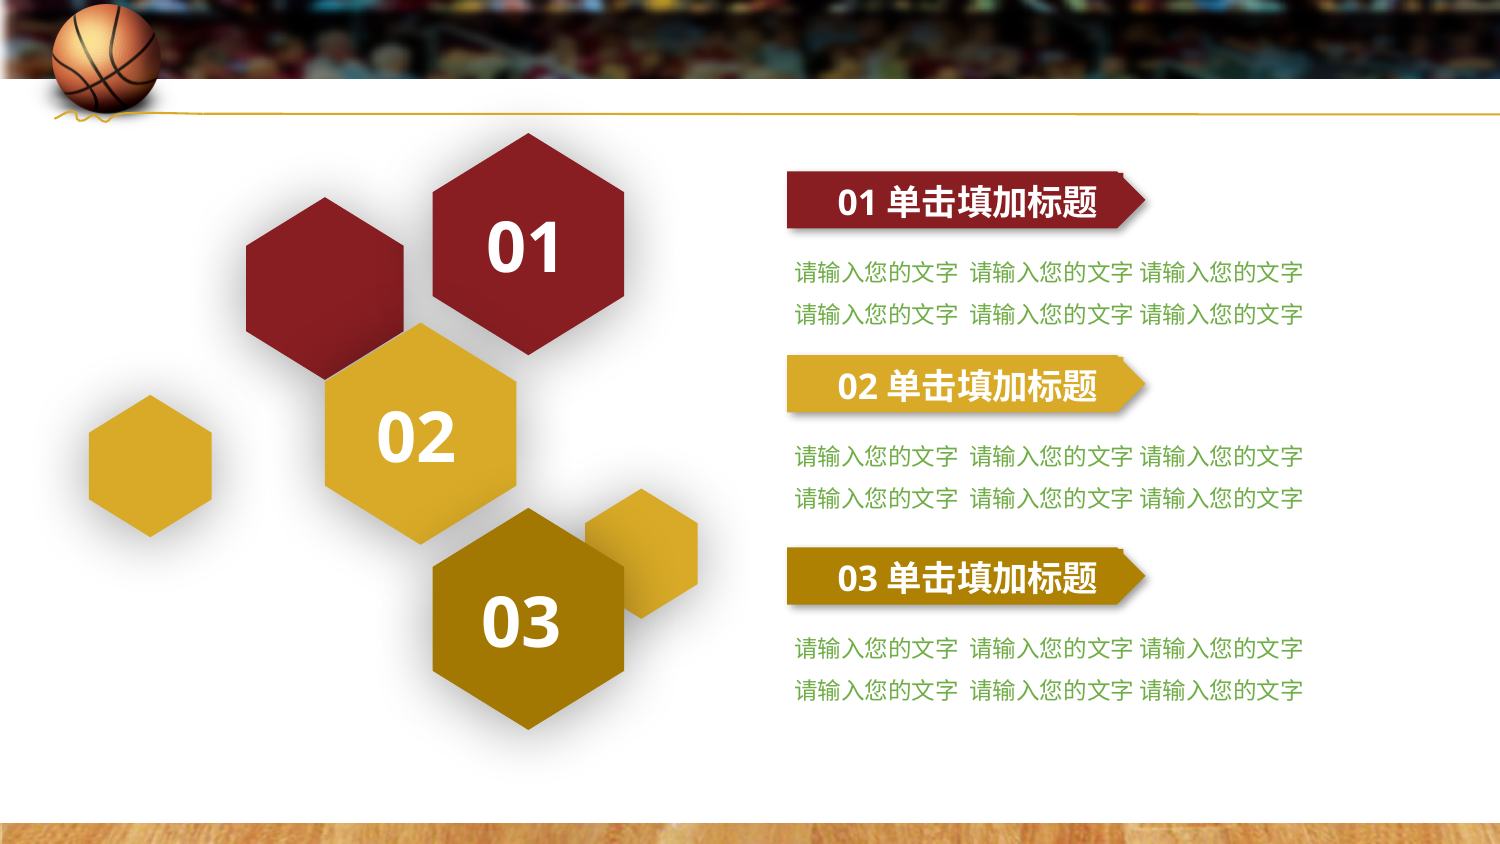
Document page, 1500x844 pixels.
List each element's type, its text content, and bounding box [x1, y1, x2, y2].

text_box 请输入您的文字 请输入您的文字 请输入您的文字 请输入您的文字 请输入您的文字 请输入您的文字 [783, 613, 1328, 710]
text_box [54, 111, 1500, 122]
text_box [611, 488, 698, 607]
picture [0, 0, 1500, 131]
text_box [787, 547, 1146, 605]
picture [0, 823, 1500, 844]
text_box 请输入您的文字 请输入您的文字 请输入您的文字 请输入您的文字 请输入您的文字 请输入您的文字 [783, 421, 1328, 518]
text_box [432, 133, 625, 356]
text_box [88, 394, 212, 538]
text_box 请输入您的文字 请输入您的文字 请输入您的文字 请输入您的文字 请输入您的文字 请输入您的文字 [783, 237, 1328, 334]
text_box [324, 322, 517, 545]
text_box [787, 171, 1146, 229]
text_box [432, 507, 625, 730]
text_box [787, 355, 1146, 413]
text_box [246, 197, 394, 366]
